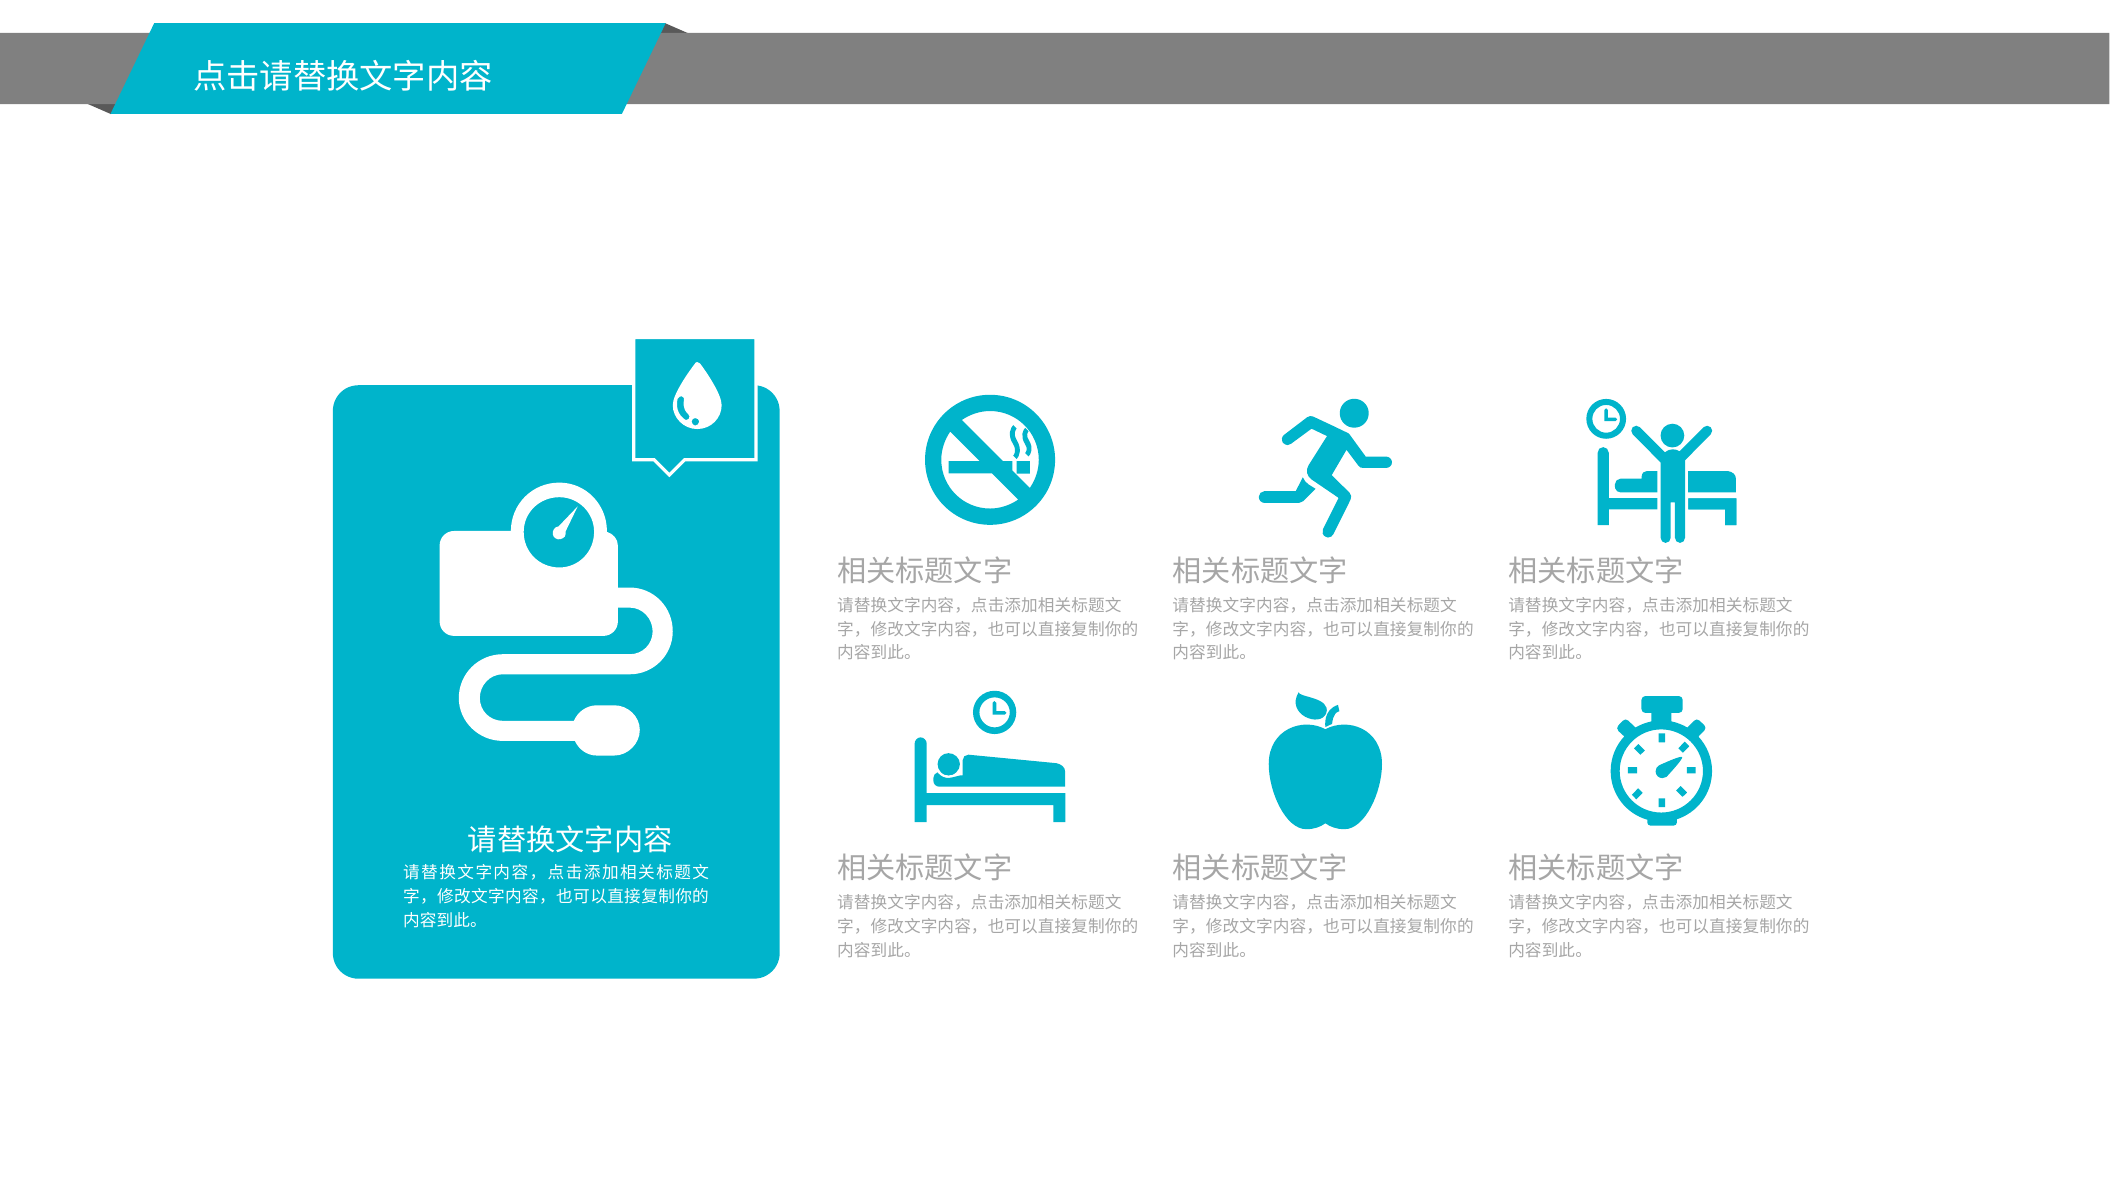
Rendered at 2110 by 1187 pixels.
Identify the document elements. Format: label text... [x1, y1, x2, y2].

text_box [403, 814, 710, 931]
text_box [632, 336, 757, 477]
text_box [1258, 477, 1316, 503]
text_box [1586, 398, 1737, 543]
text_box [925, 394, 1056, 525]
text_box [672, 362, 722, 430]
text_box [0, 23, 2110, 115]
text_box 相关标题文字 请替换文字内容，点击添加相关标题文字，修改文字内容，也可以直接复制你的内容到此。 [1508, 842, 1815, 960]
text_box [1610, 695, 1713, 826]
text_box 相关标题文字 请替换文字内容，点击添加相关标题文字，修改文字内容，也可以直接复制你的内容到此。 [1508, 545, 1815, 663]
text_box 相关标题文字 请替换文字内容，点击添加相关标题文字，修改文字内容，也可以直接复制你的内容到此。 [837, 842, 1144, 960]
text_box 相关标题文字 请替换文字内容，点击添加相关标题文字，修改文字内容，也可以直接复制你的内容到此。 [1172, 545, 1479, 663]
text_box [914, 690, 1066, 823]
text_box 相关标题文字 请替换文字内容，点击添加相关标题文字，修改文字内容，也可以直接复制你的内容到此。 [837, 545, 1144, 663]
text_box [1268, 692, 1382, 830]
text_box 相关标题文字 请替换文字内容，点击添加相关标题文字，修改文字内容，也可以直接复制你的内容到此。 [1172, 842, 1479, 960]
text_box [1339, 398, 1369, 428]
text_box [1281, 416, 1392, 538]
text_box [439, 482, 673, 756]
text_box [331, 384, 781, 980]
